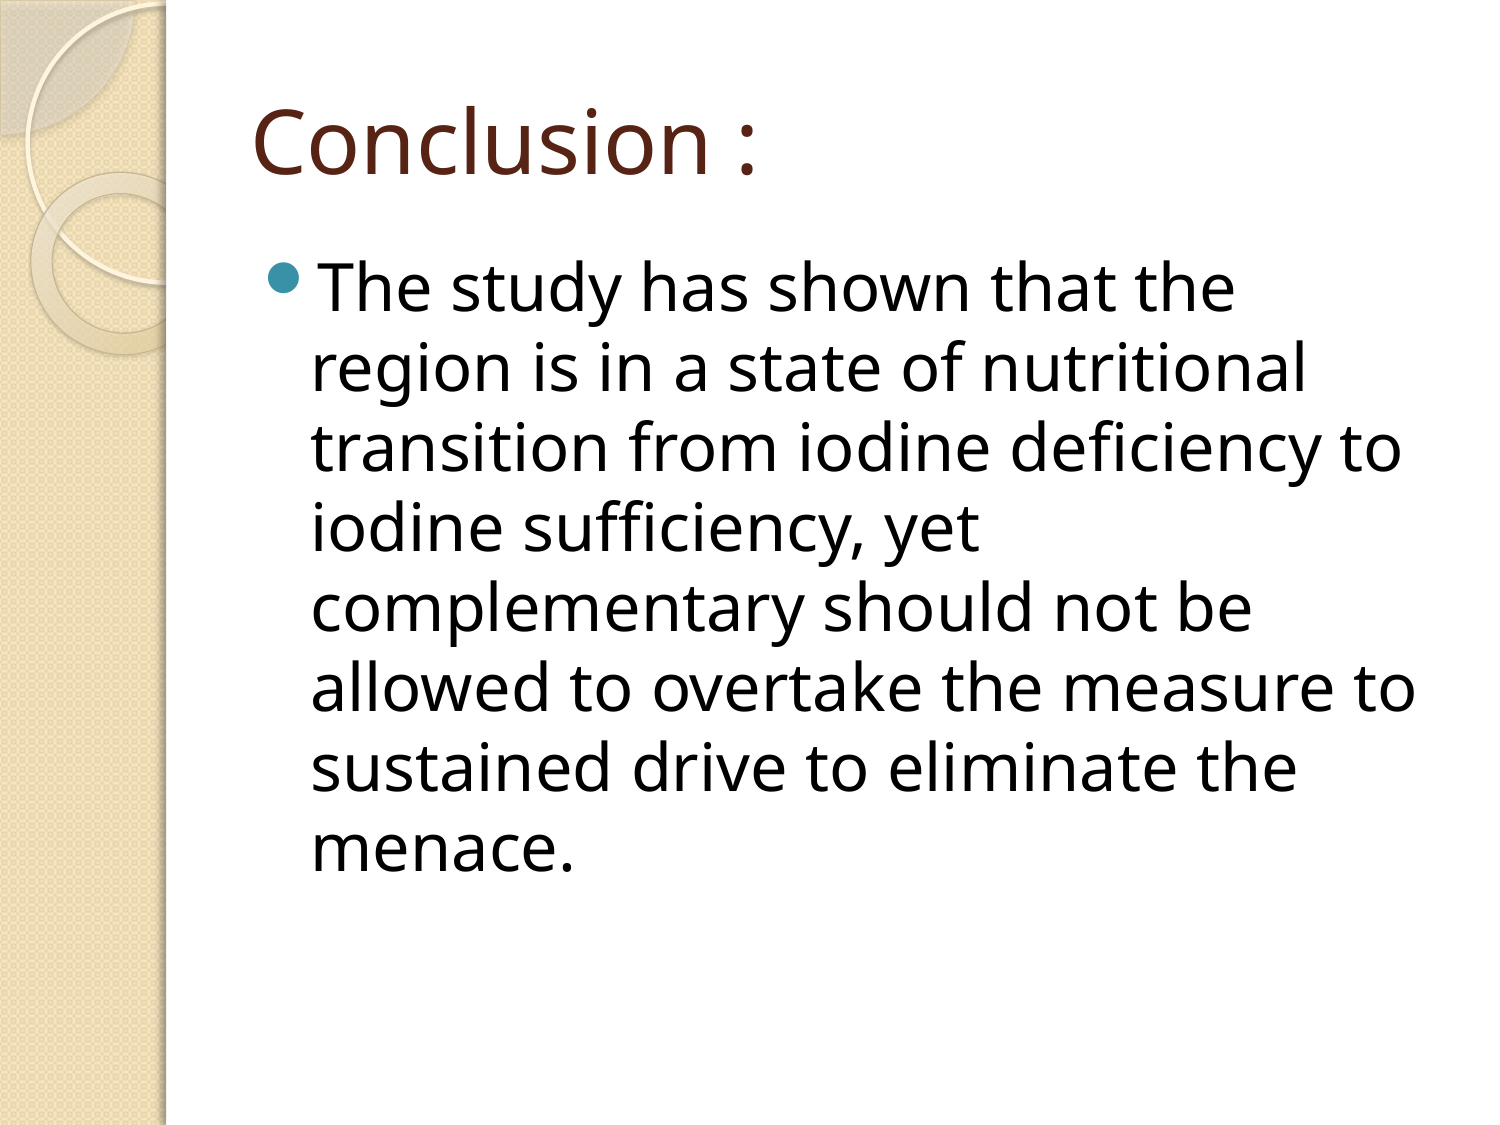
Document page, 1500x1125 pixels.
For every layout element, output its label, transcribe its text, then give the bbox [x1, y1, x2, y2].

title Conclusion : [235, 45, 1466, 233]
list The study has shown that the region is in a state of nutritional transition from iodine deficiency to iodine sufficiency, yet complementary should not be allowed to overtake the measure to sustained drive to eliminate the menace. [235, 237, 1466, 1025]
